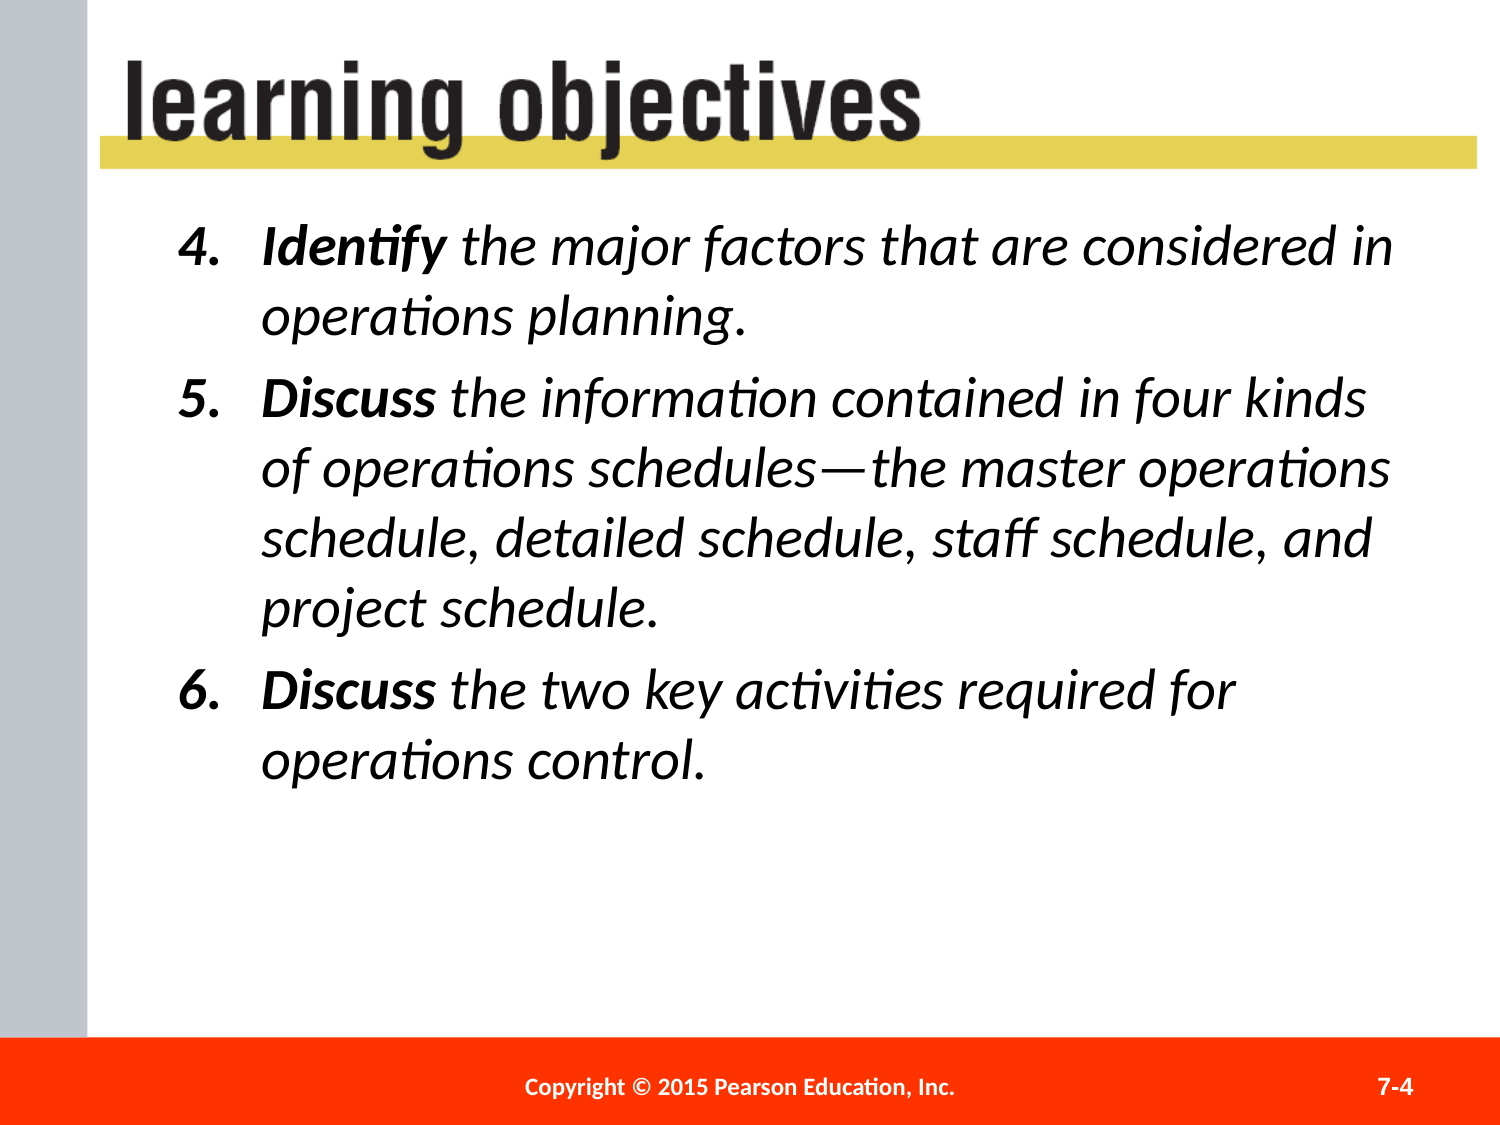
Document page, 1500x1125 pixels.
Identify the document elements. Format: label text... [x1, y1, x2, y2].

list Identify the major factors that are considered in operations planning. Discuss the information contained in four kinds of operations schedules—the master operations schedule, detailed schedule, staff schedule, and project schedule. Discuss the two key activities required for operations control. [162, 199, 1426, 976]
